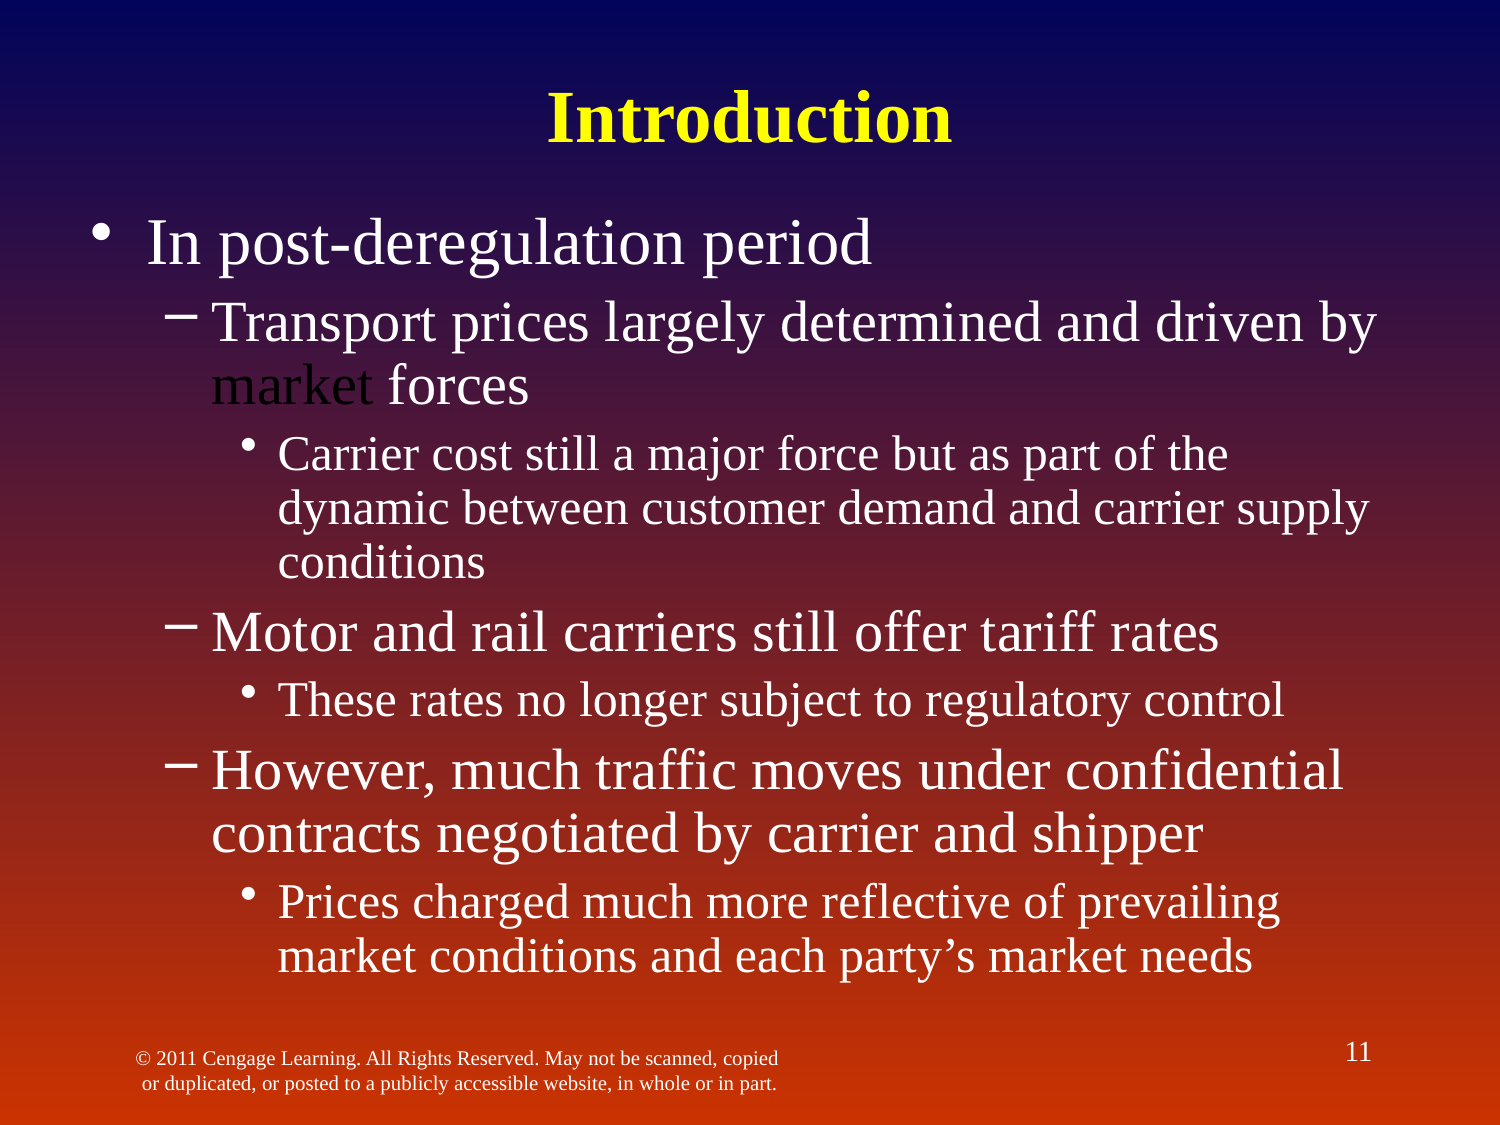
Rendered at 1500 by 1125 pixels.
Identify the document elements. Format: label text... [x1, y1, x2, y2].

title Introduction [112, 49, 1388, 176]
list In post-deregulation period Transport prices largely determined and driven by market forces Carrier cost still a major force but as part of the dynamic between customer demand and carrier supply conditions Motor and rail carriers still offer tariff rates These rates no longer subject to regulatory control However, much traffic moves under confidential contracts negotiated by carrier and shipper Prices charged much more reflective of prevailing market conditions and each party’s market needs [74, 199, 1426, 1026]
slide_number 11 [1074, 1024, 1388, 1101]
footer © 2011 Cengage Learning. All Rights Reserved. May not be scanned, copied or duplicated, or posted to a publicly accessible website, in whole or in part. [112, 1037, 813, 1101]
